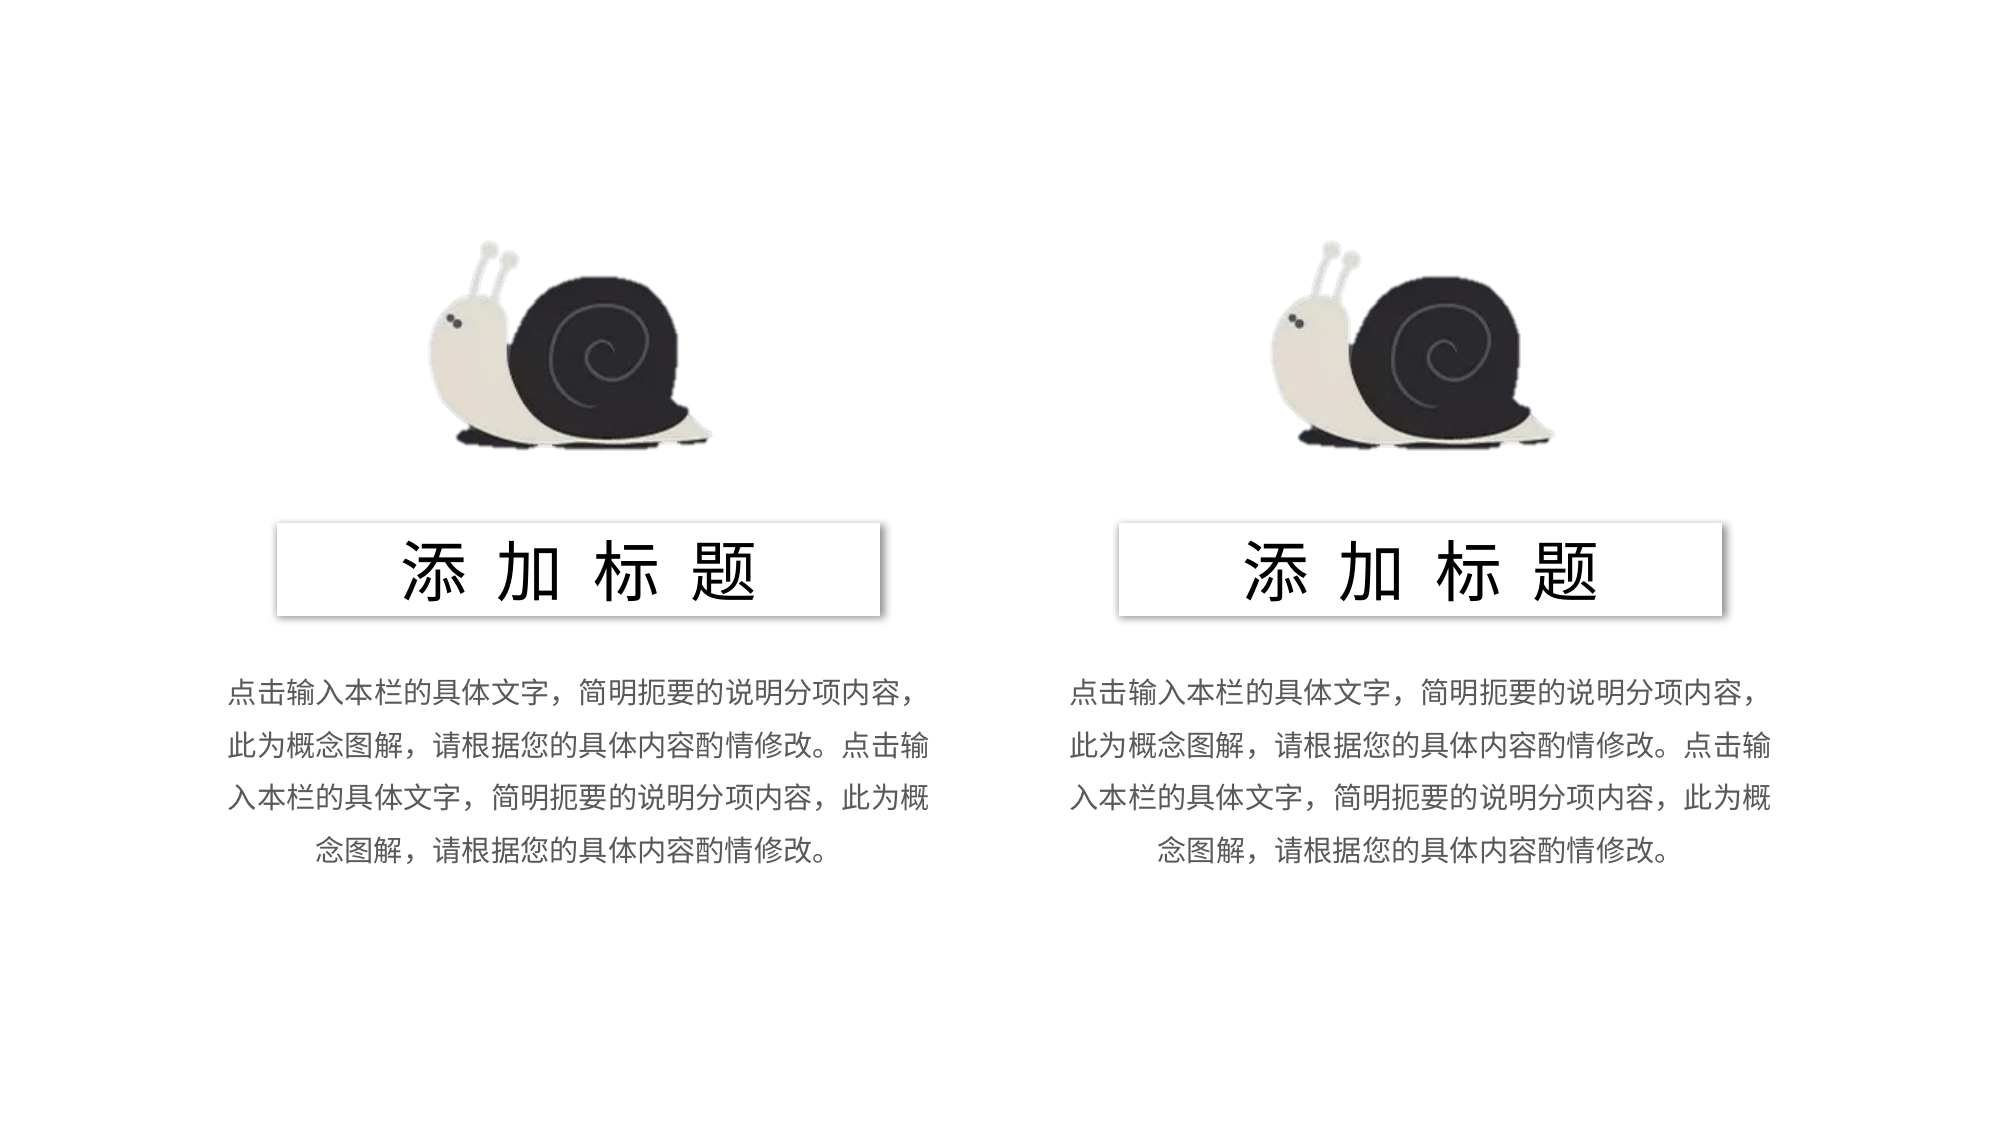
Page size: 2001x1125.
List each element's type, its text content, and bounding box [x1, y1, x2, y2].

text_box 添 加 标 题 [277, 523, 880, 616]
text_box 点击输入本栏的具体文字，简明扼要的说明分项内容，此为概念图解，请根据您的具体内容酌情修改。点击输入本栏的具体文字，简明扼要的说明分项内容，此为概念图解，请根据您的具体内容酌情修改。 [205, 649, 953, 902]
text_box 点击输入本栏的具体文字，简明扼要的说明分项内容，此为概念图解，请根据您的具体内容酌情修改。点击输入本栏的具体文字，简明扼要的说明分项内容，此为概念图解，请根据您的具体内容酌情修改。 [1047, 649, 1795, 902]
text_box 添 加 标 题 [1119, 523, 1722, 616]
picture [371, 212, 730, 490]
picture [1213, 212, 1572, 490]
